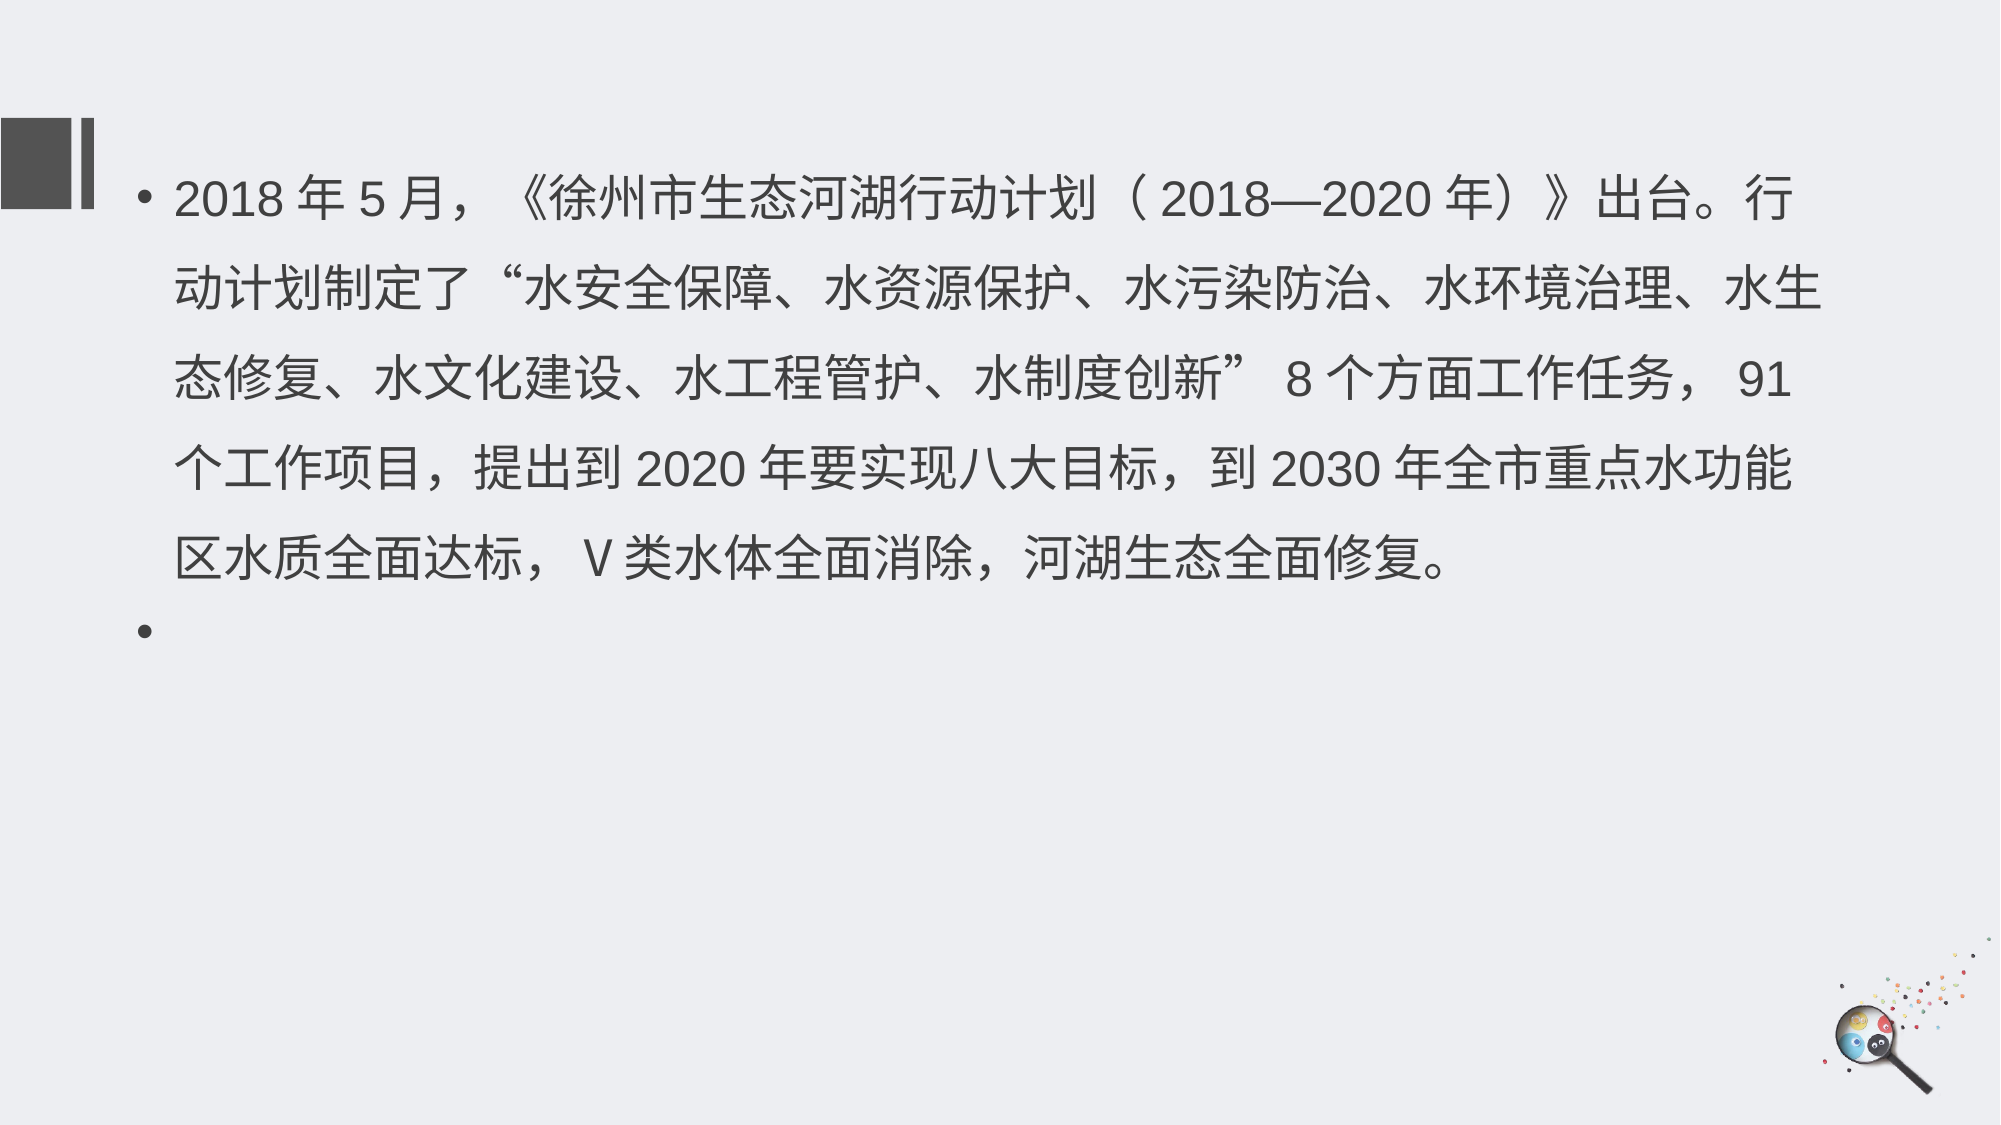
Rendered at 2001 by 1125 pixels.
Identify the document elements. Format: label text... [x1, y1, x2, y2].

list 2018年5月，《徐州市生态河湖行动计划（2018—2020年）》出台。行动计划制定了“水安全保障、水资源保护、水污染防治、水环境治理、水生态修复、水文化建设、水工程管护、水制度创新”8个方面工作任务，91个工作项目，提出到2020年要实现八大目标，到2030年全市重点水功能区水质全面达标，Ⅴ类水体全面消除，河湖生态全面修复。 [121, 129, 1847, 1083]
picture [1808, 932, 1993, 1103]
